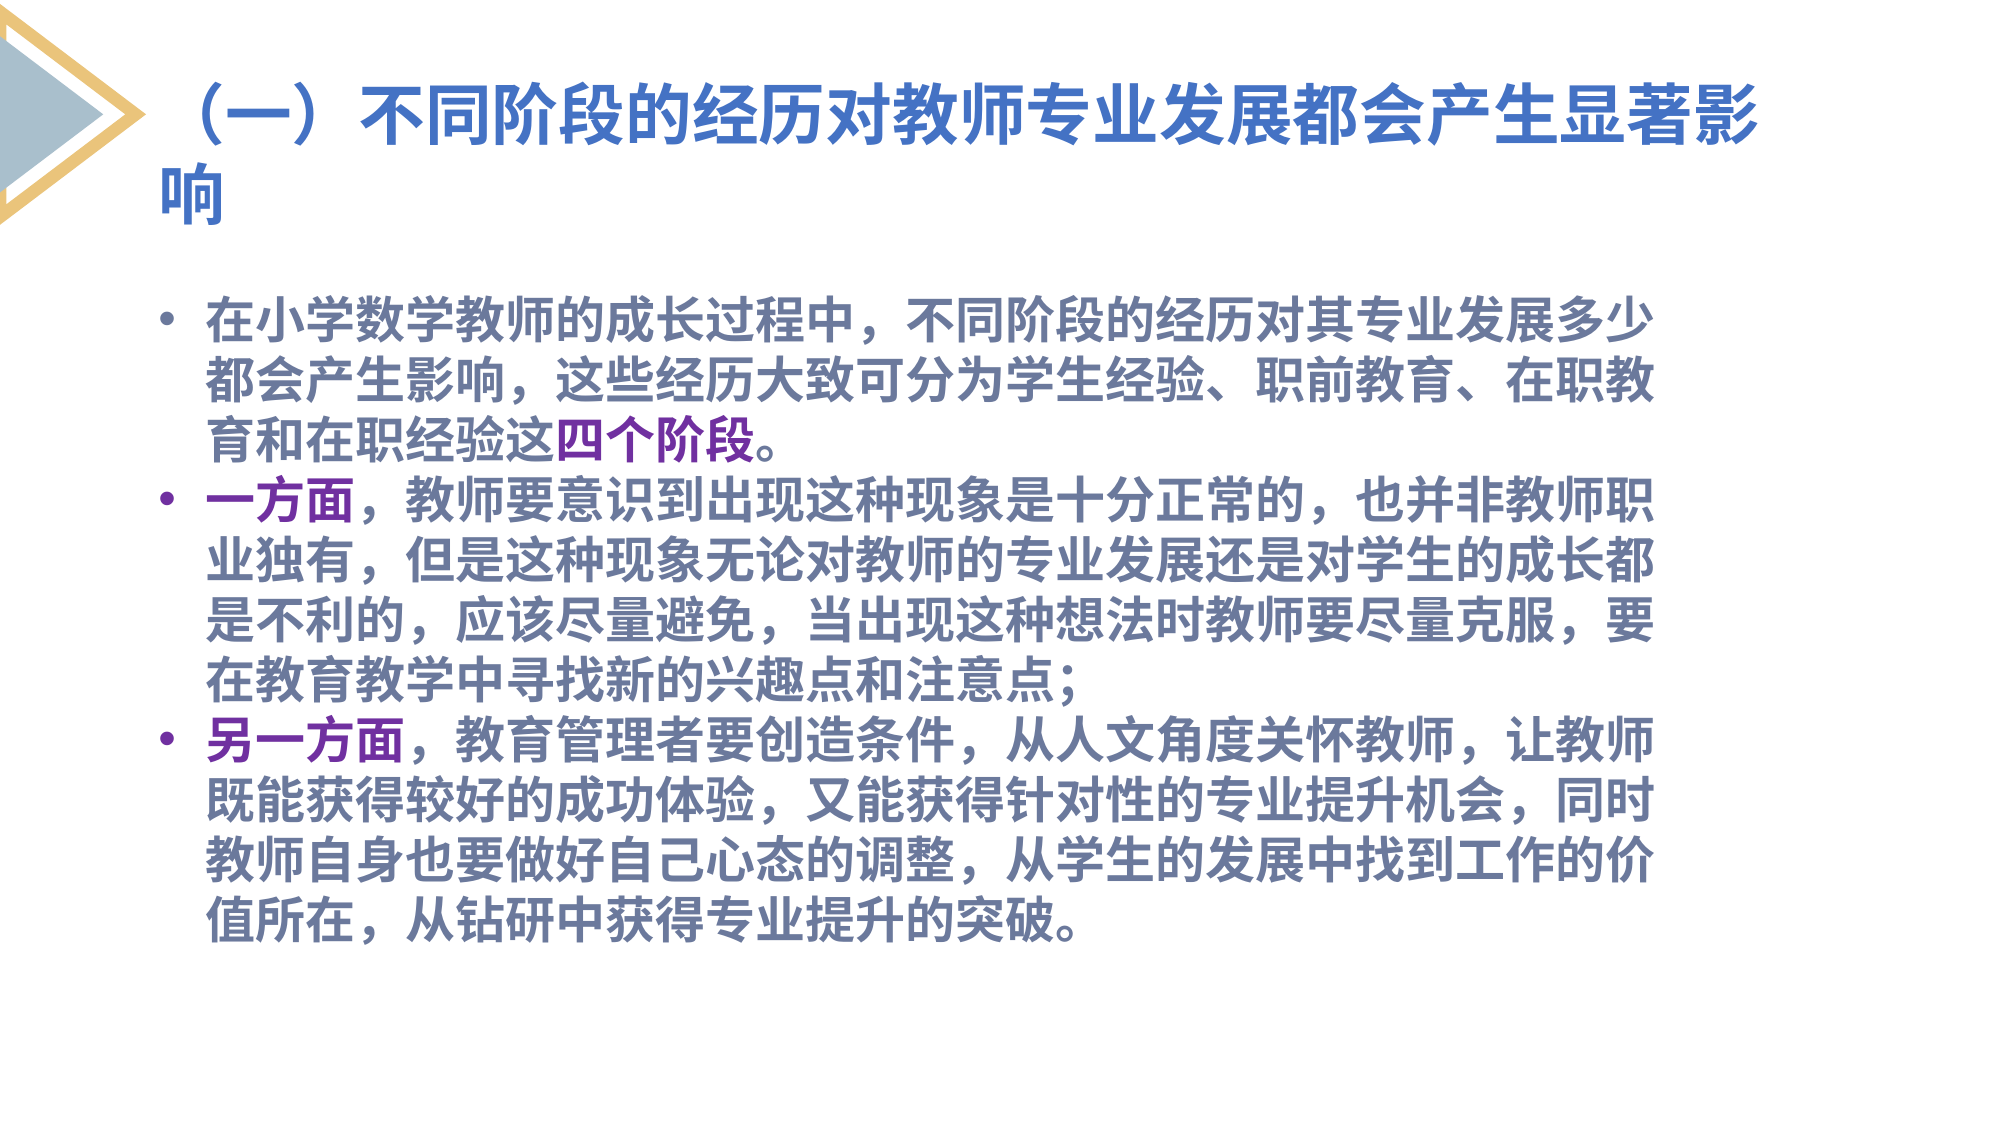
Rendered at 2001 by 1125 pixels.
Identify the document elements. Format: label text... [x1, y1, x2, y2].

text_box （一）不同阶段的经历对教师专业发展都会产生显著影响 [143, 65, 1828, 240]
text_box [0, 34, 105, 194]
text_box [0, 10, 138, 219]
text_box 在小学数学教师的成长过程中，不同阶段的经历对其专业发展多少都会产生影响，这些经历大致可分为学生经验、职前教育、在职教育和在职经验这四个阶段。 一方面，教师要意识到出现这种现象是十分正常的，也并非教师职业独有，但是这种现象无论对教师的专业发展还是对学生的成长都是不利的，应该尽量避免，当出现这种想法时教师要尽量克服，要在教育教学中寻找新的兴趣点和注意点； 另一方面，教育管理者要创造条件，从人文角度关怀教师，让教师既能获得较好的成功体验，又能获得针对性的专业提升机会，同时教师自身也要做好自己心态的调整，从学生的发展中找到工作的价值所在，从钻研中获得专业提升的突破。 [143, 280, 1699, 1033]
